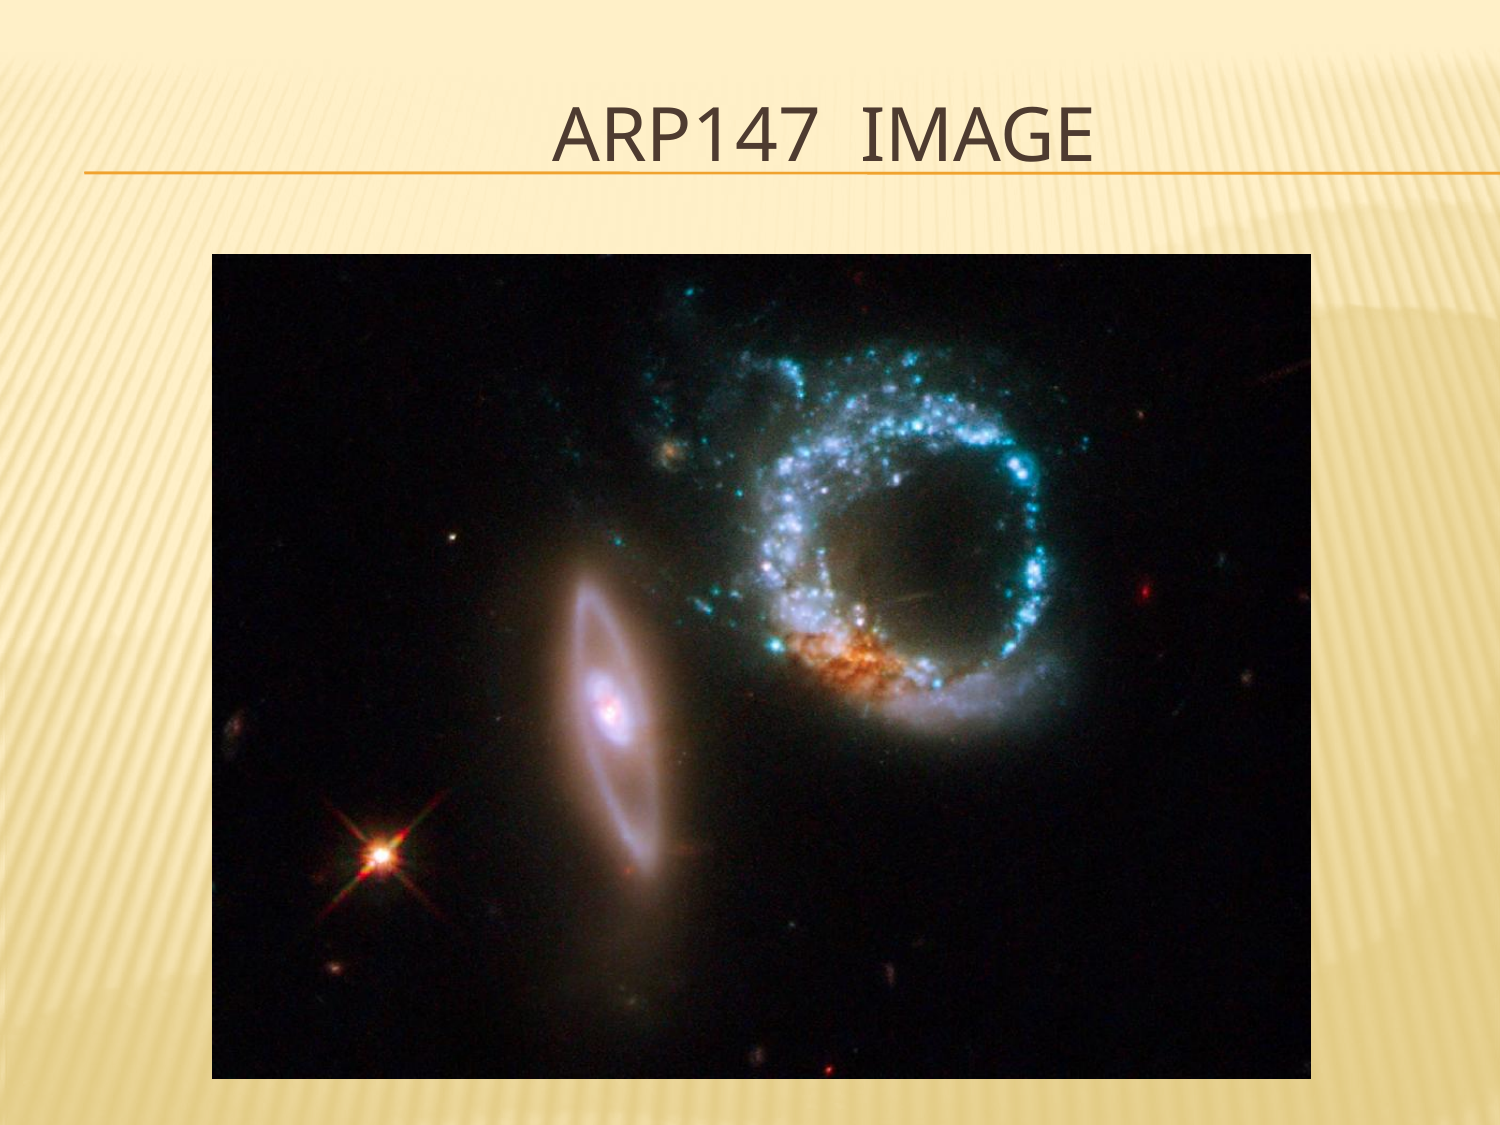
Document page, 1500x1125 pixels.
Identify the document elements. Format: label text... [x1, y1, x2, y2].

title Arp147 image [537, 75, 1475, 188]
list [212, 254, 1312, 1079]
